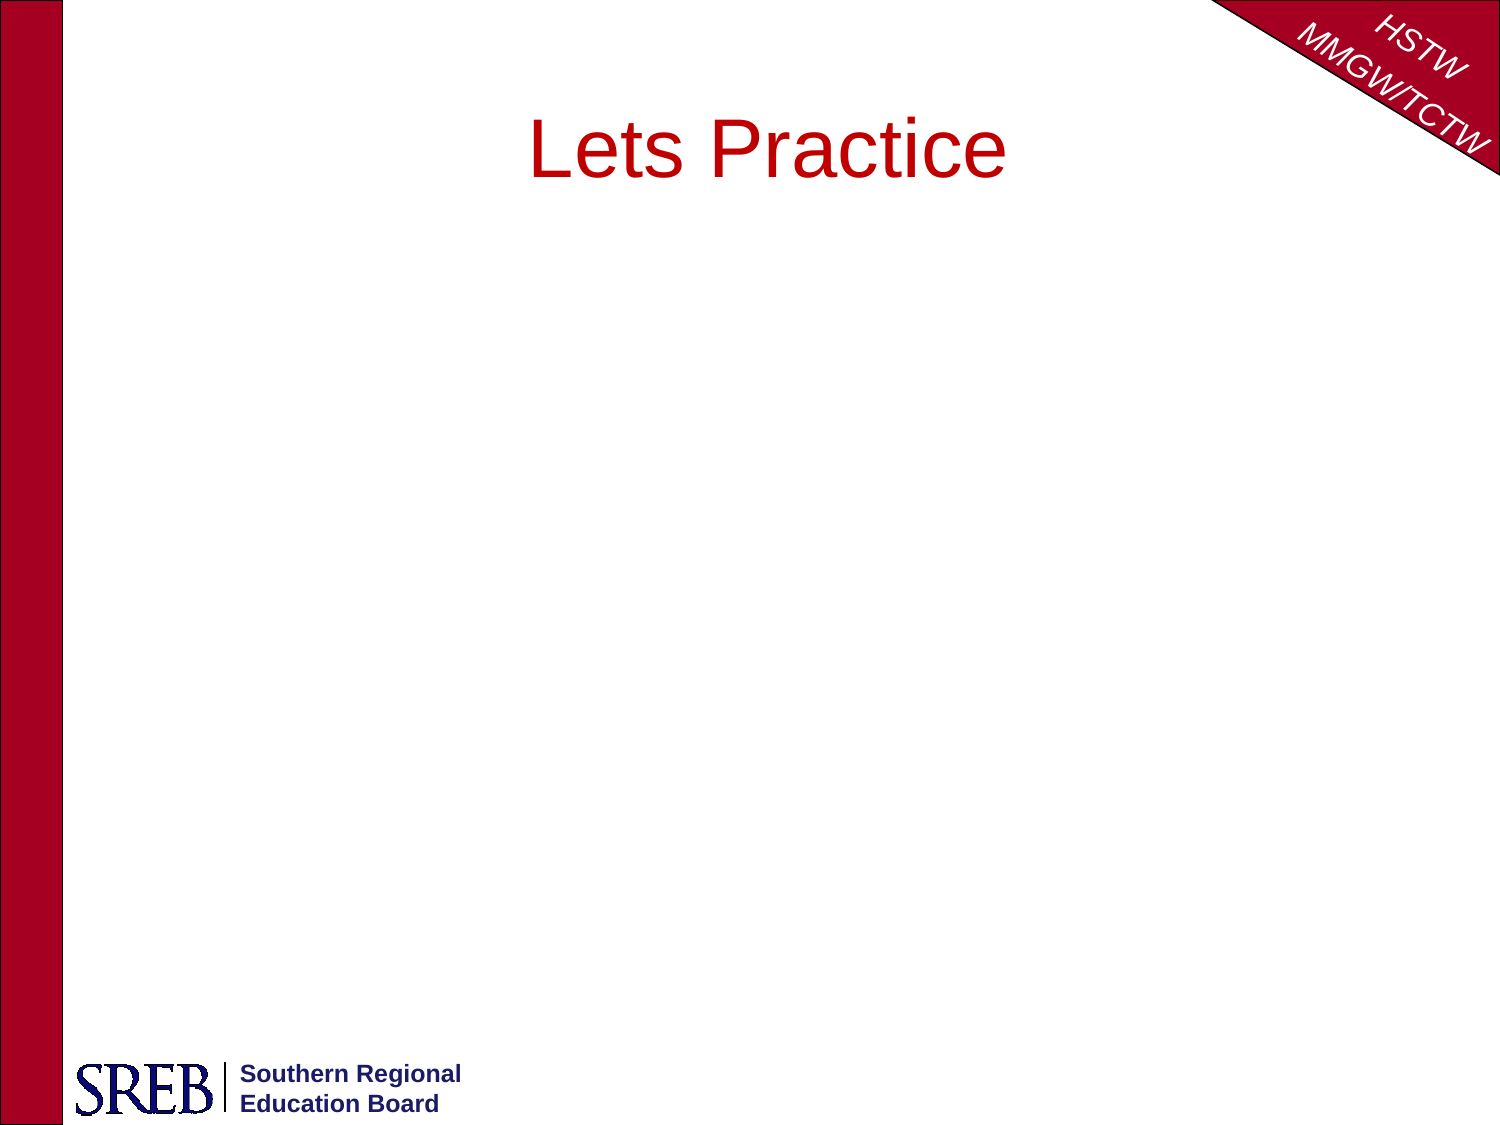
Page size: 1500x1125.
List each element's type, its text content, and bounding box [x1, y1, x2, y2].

title Lets Practice [137, 74, 1401, 213]
